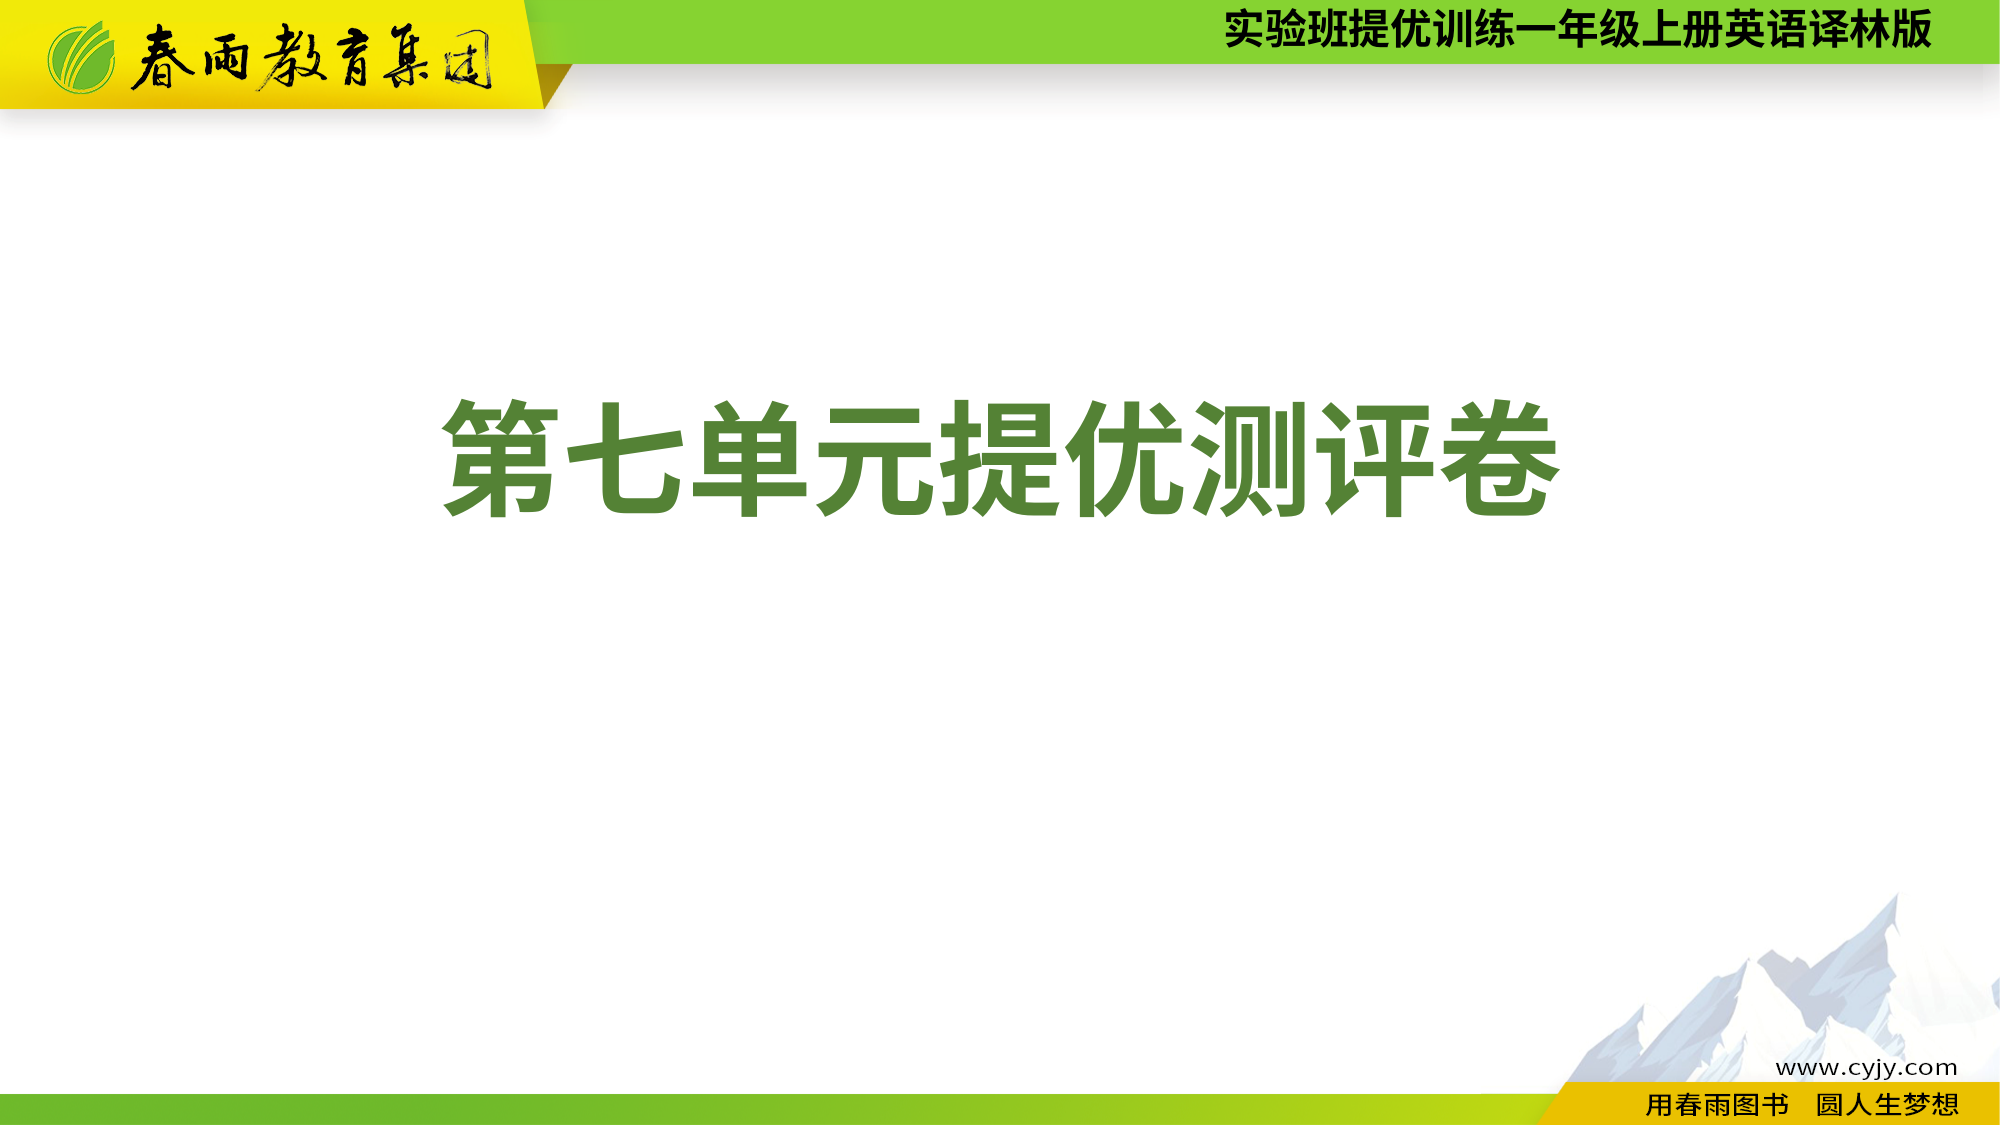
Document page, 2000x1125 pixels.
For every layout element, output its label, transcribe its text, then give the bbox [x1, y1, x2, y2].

picture [0, 0, 2000, 298]
text_box 第七单元提优测评卷 [0, 298, 2000, 539]
picture [0, 539, 2000, 1125]
